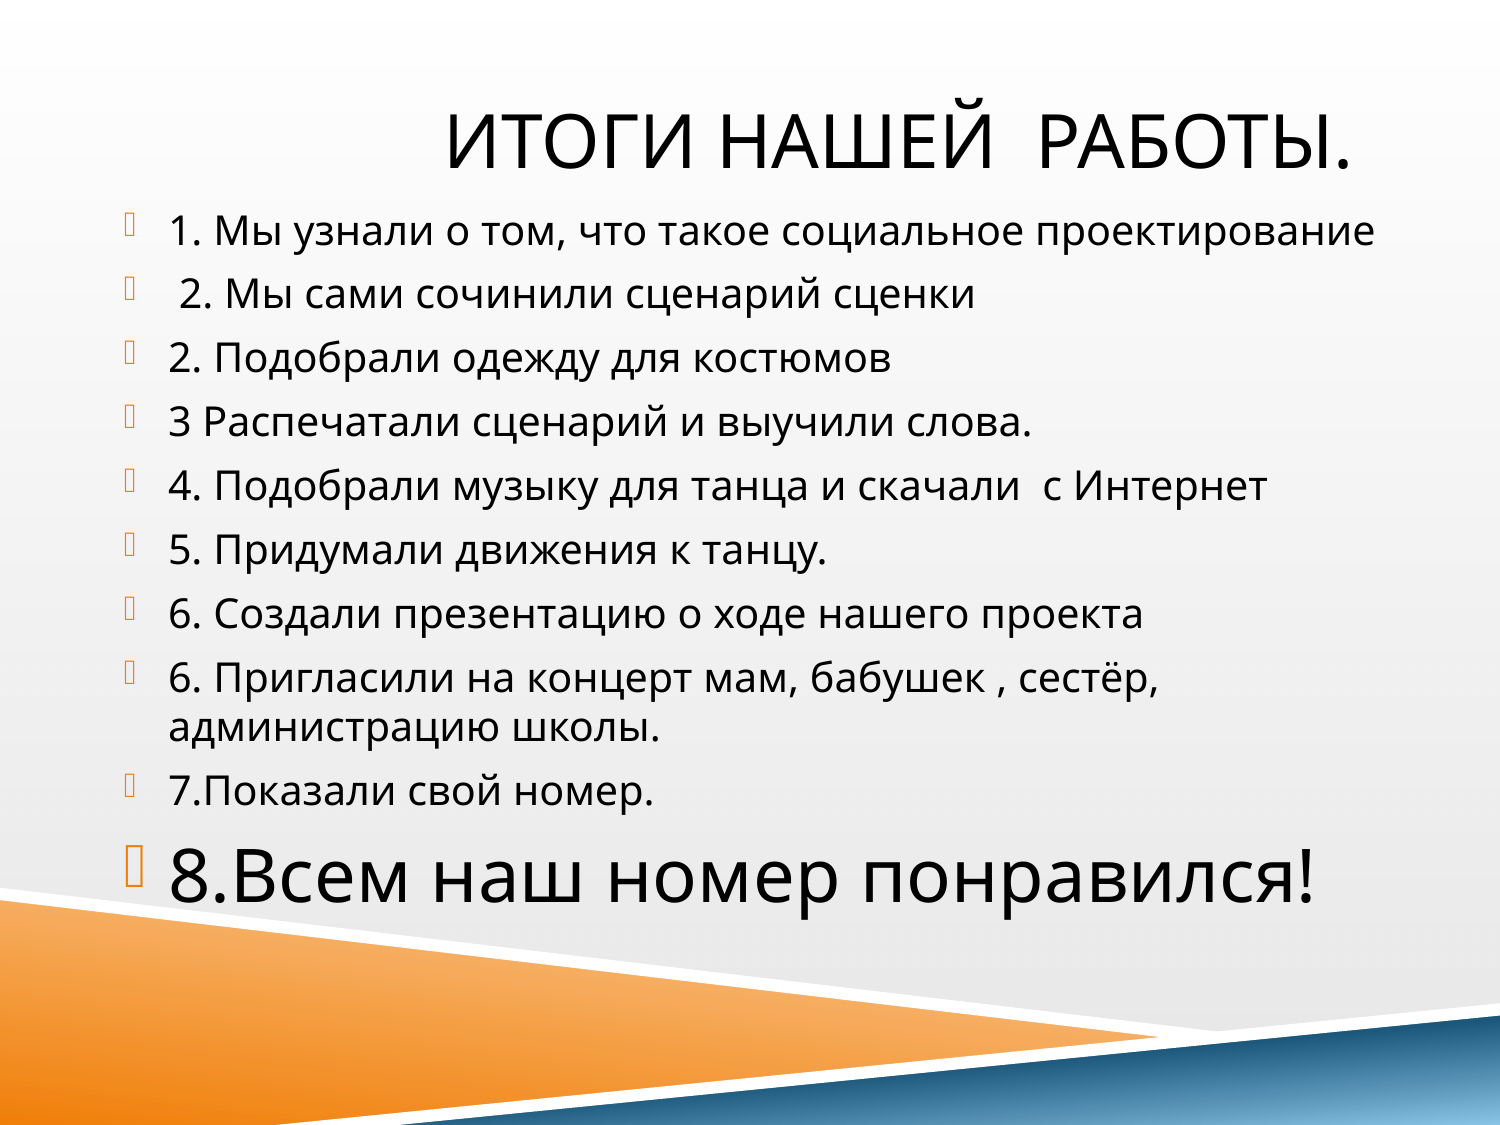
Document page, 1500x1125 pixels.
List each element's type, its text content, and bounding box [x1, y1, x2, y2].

title Итоги нашей работы. [112, 45, 1388, 196]
list 1. Мы узнали о том, что такое социальное проектирование 2. Мы сами сочинили сценарий сценки 2. Подобрали одежду для костюмов 3 Распечатали сценарий и выучили слова. 4. Подобрали музыку для танца и скачали с Интернет 5. Придумали движения к танцу. 6. Создали презентацию о ходе нашего проекта 6. Пригласили на концерт мам, бабушек , сестёр, администрацию школы. 7.Показали свой номер. 8.Всем наш номер понравился! [112, 196, 1388, 953]
